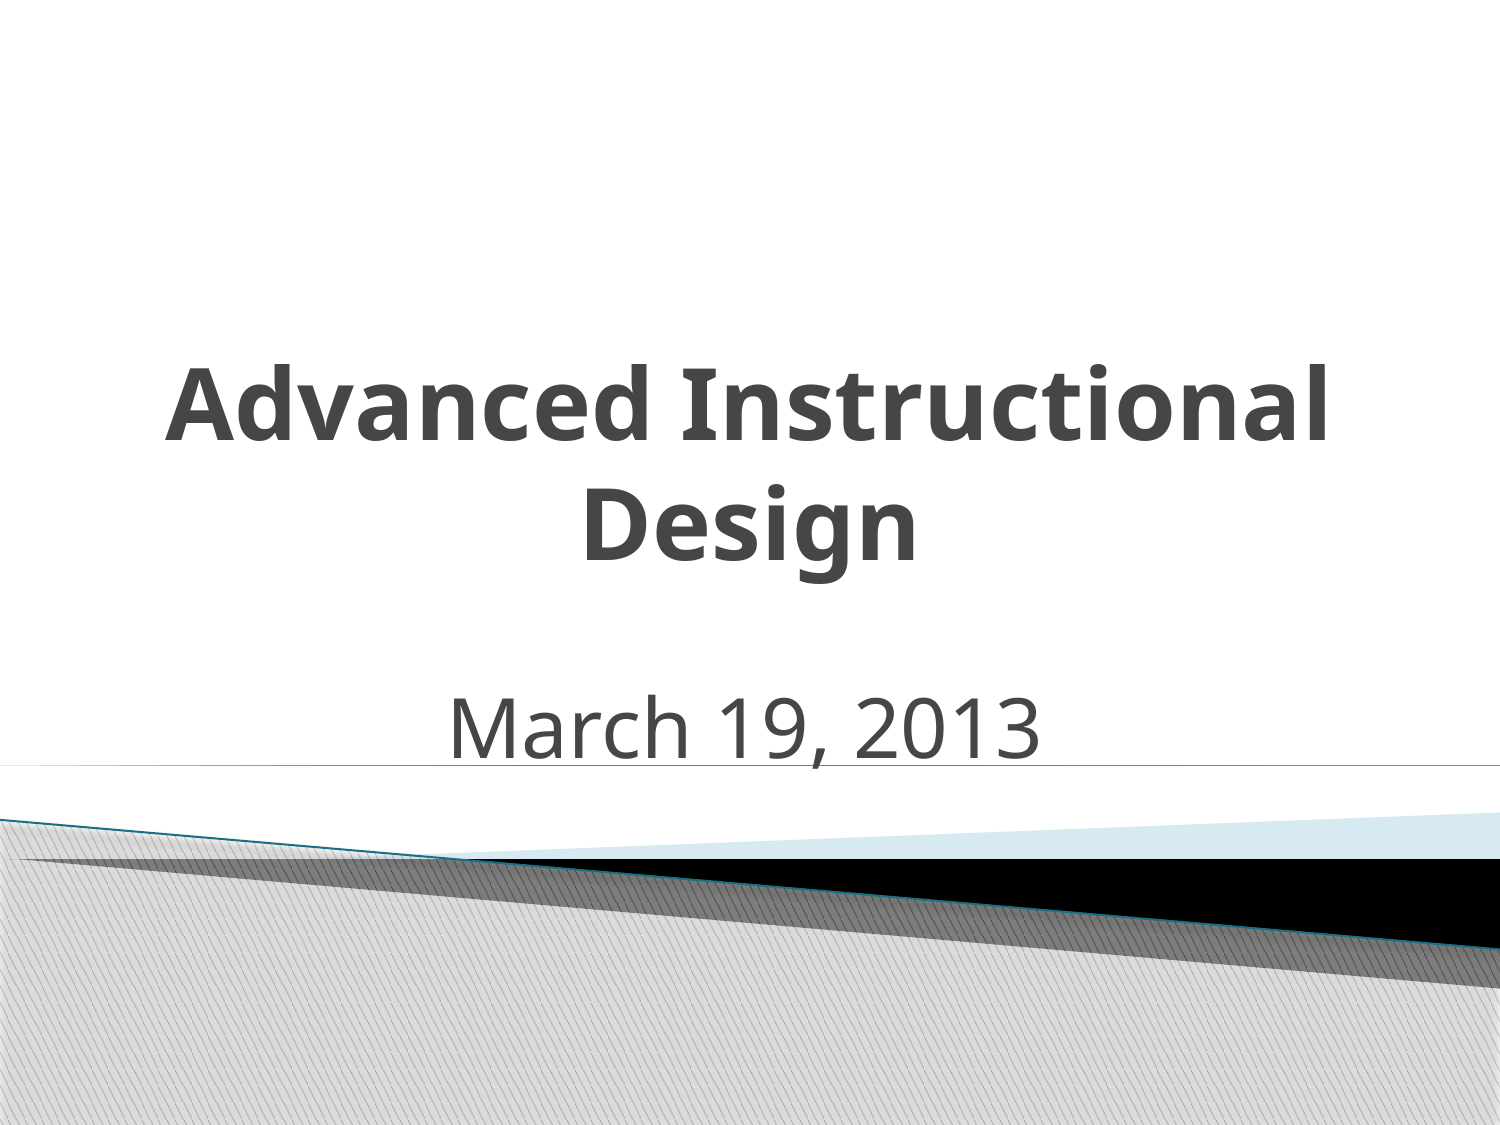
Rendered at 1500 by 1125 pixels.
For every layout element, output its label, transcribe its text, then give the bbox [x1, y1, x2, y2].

picture [5, 859, 1500, 989]
title Advanced Instructional Design [112, 287, 1388, 588]
subtitle March 19, 2013 [112, 592, 1388, 790]
